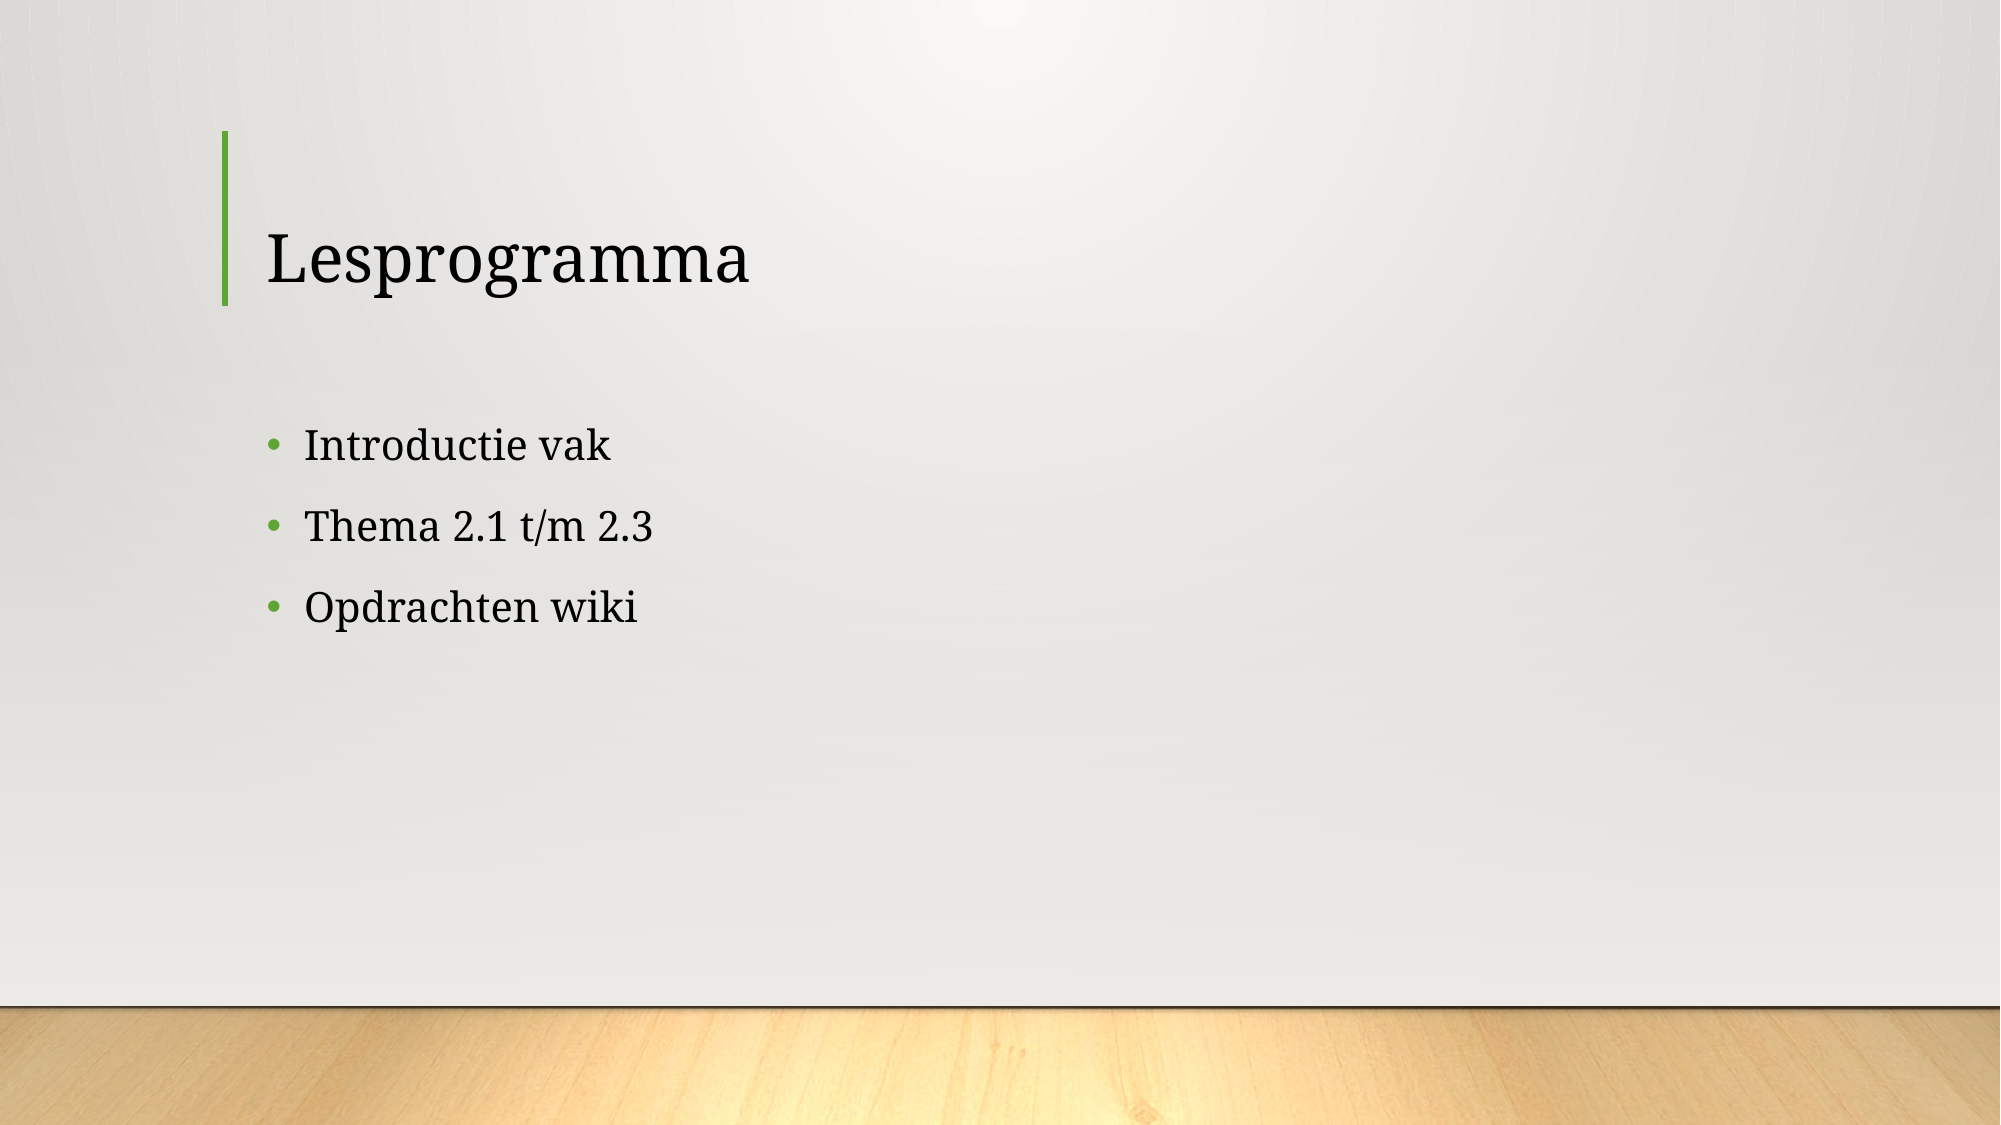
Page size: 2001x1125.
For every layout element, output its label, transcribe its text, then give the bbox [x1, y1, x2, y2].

list Introductie vak Thema 2.1 t/m 2.3 Opdrachten wiki [251, 330, 1814, 897]
picture [0, 1006, 2000, 1125]
title Lesprogramma [251, 131, 1814, 305]
